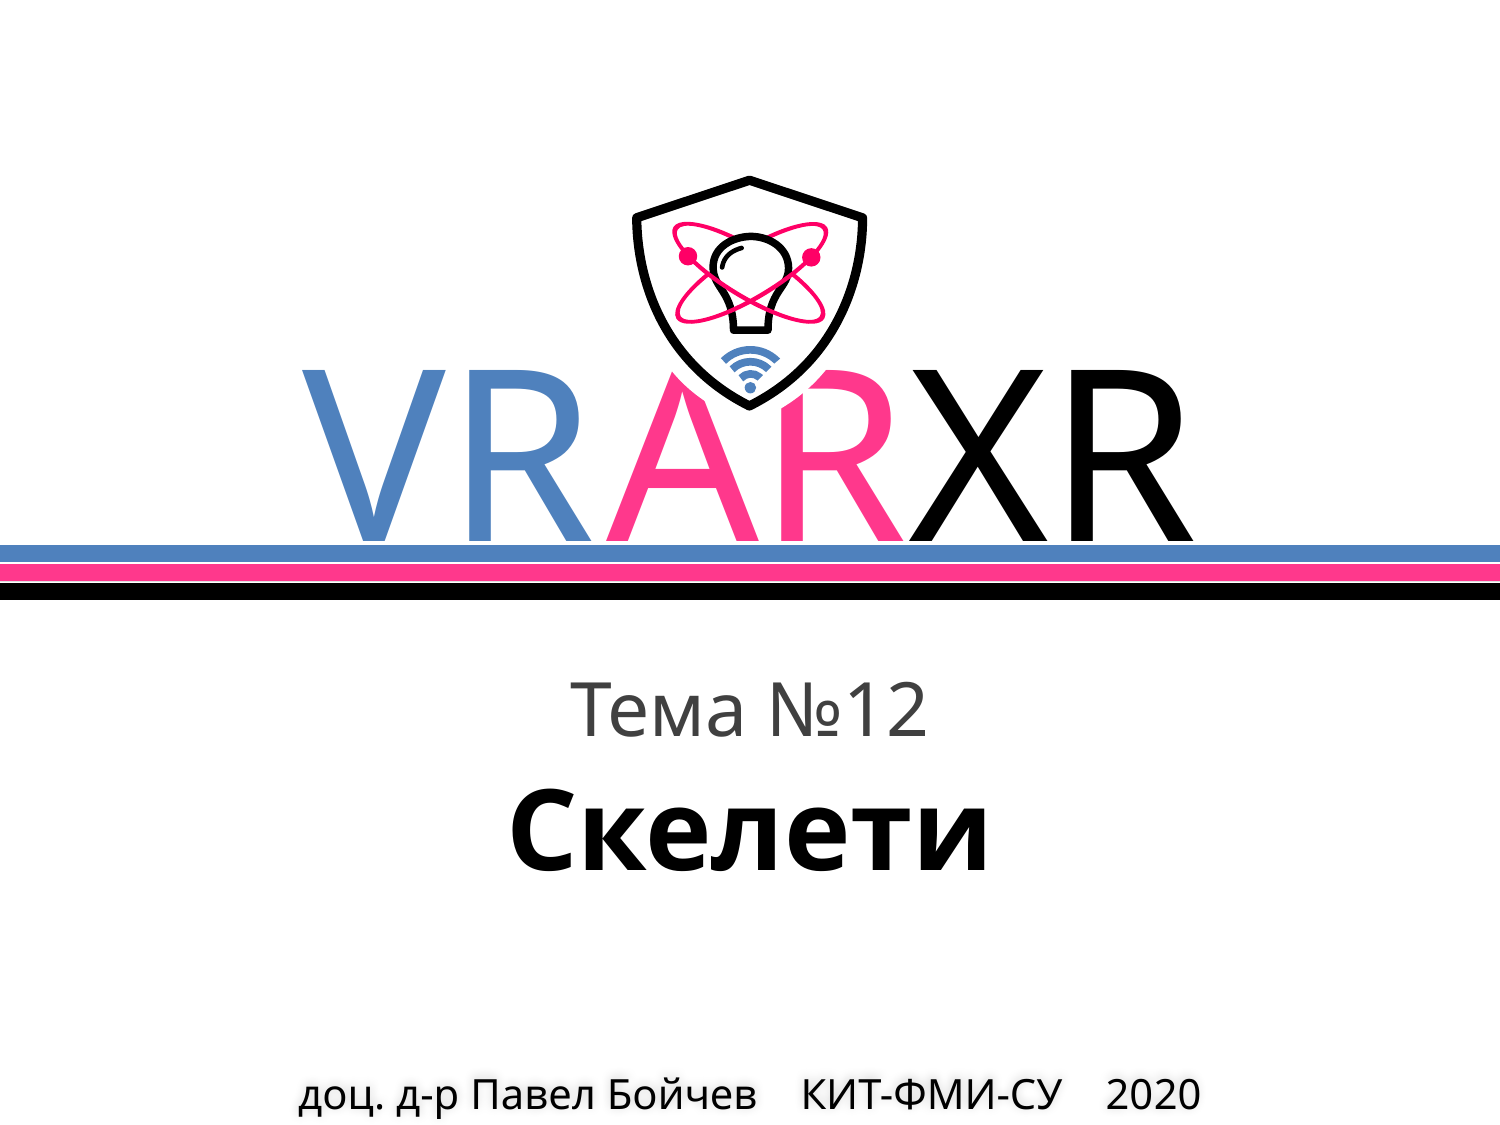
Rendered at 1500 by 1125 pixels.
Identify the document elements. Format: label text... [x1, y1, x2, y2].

list Скелети [0, 763, 1500, 888]
list Тема №12 [0, 650, 1500, 763]
title доц. д-р Павел Бойчев КИТ-ФМИ-СУ 2020 [0, 1027, 1500, 1125]
